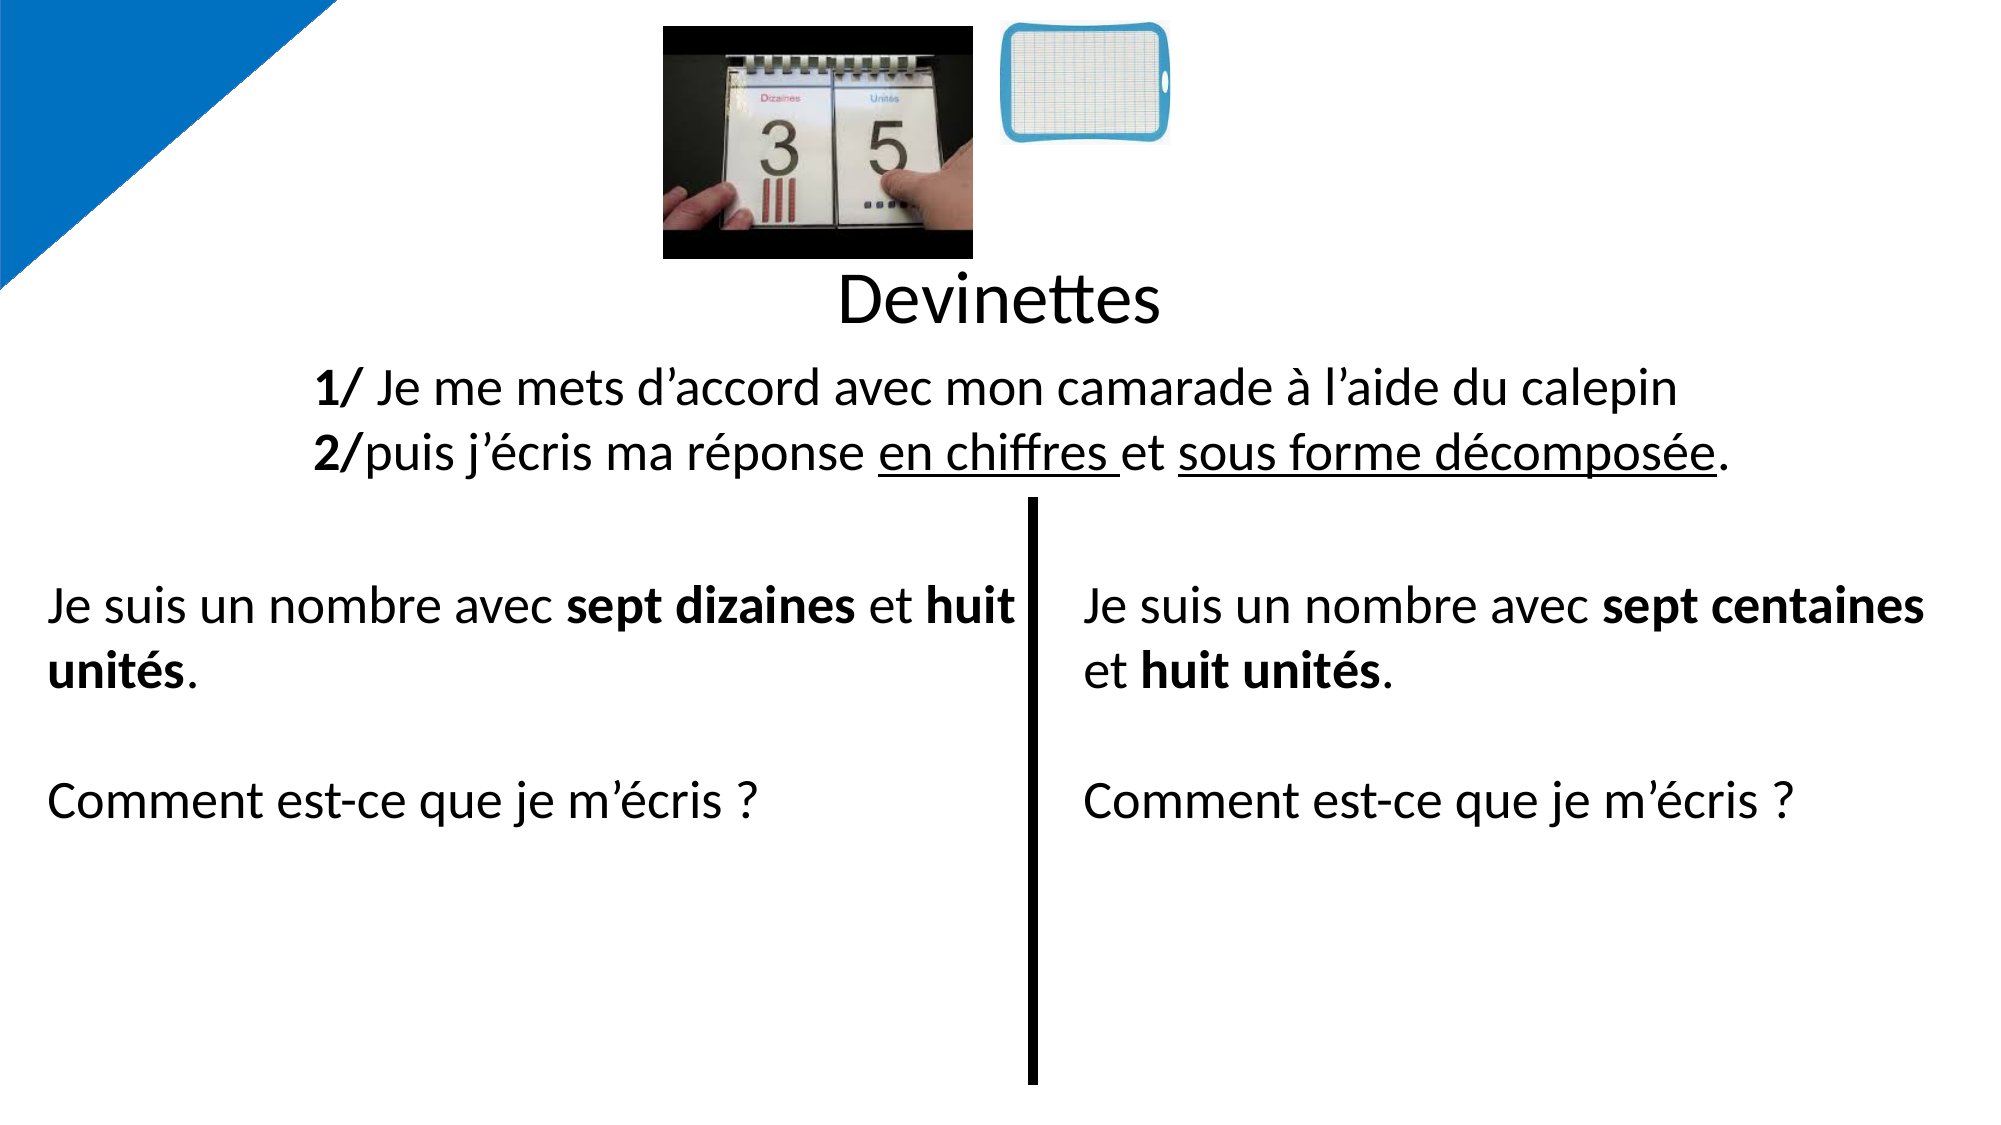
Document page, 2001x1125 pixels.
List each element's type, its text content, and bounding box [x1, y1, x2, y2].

text_box Devinettes [823, 240, 1177, 346]
picture [999, 20, 1171, 145]
picture [662, 26, 973, 259]
text_box Je suis un nombre avec sept centaines et huit unités. Comment est-ce que je m’écris ? [1068, 561, 1968, 837]
text_box Je suis un nombre avec sept dizaines et huit unités. Comment est-ce que je m’écris ? [32, 561, 1032, 837]
text_box 1/ Je me mets d’accord avec mon camarade à l’aide du calepin 2/puis j’écris ma réponse en chiffres et sous forme décomposée. [298, 343, 1767, 489]
text_box [0, 0, 337, 290]
